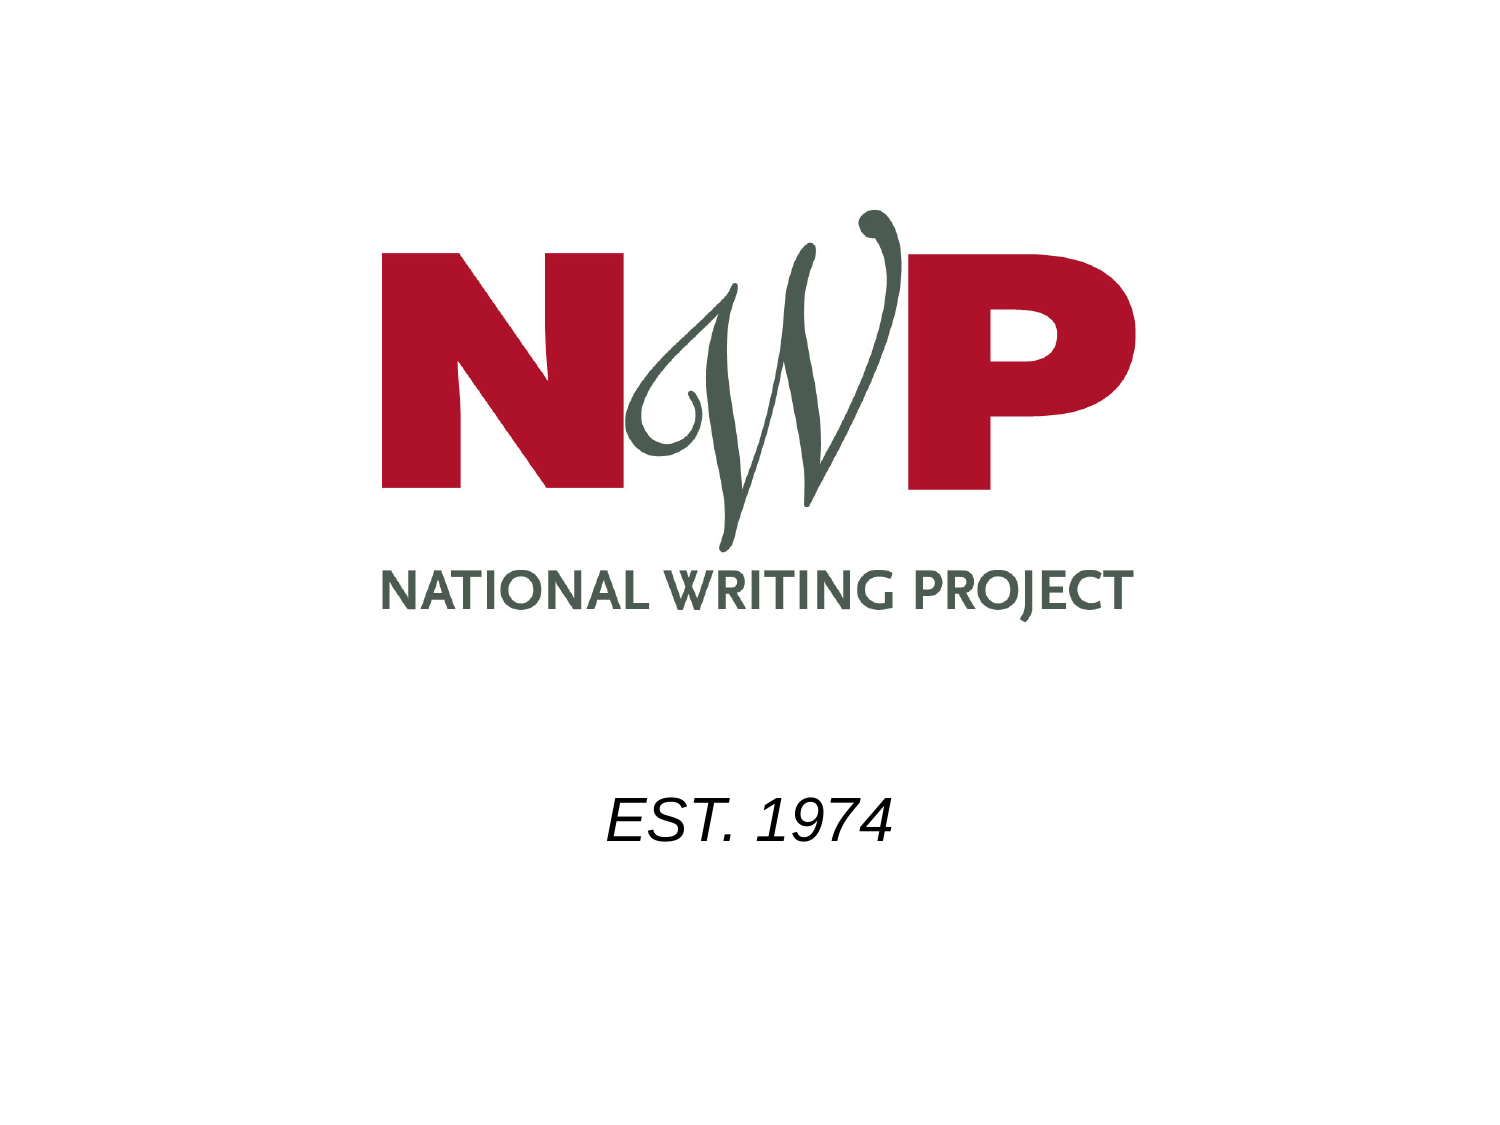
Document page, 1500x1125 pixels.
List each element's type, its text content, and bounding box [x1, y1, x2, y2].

title Est. 1974 [112, 649, 1388, 862]
picture [314, 130, 1203, 708]
